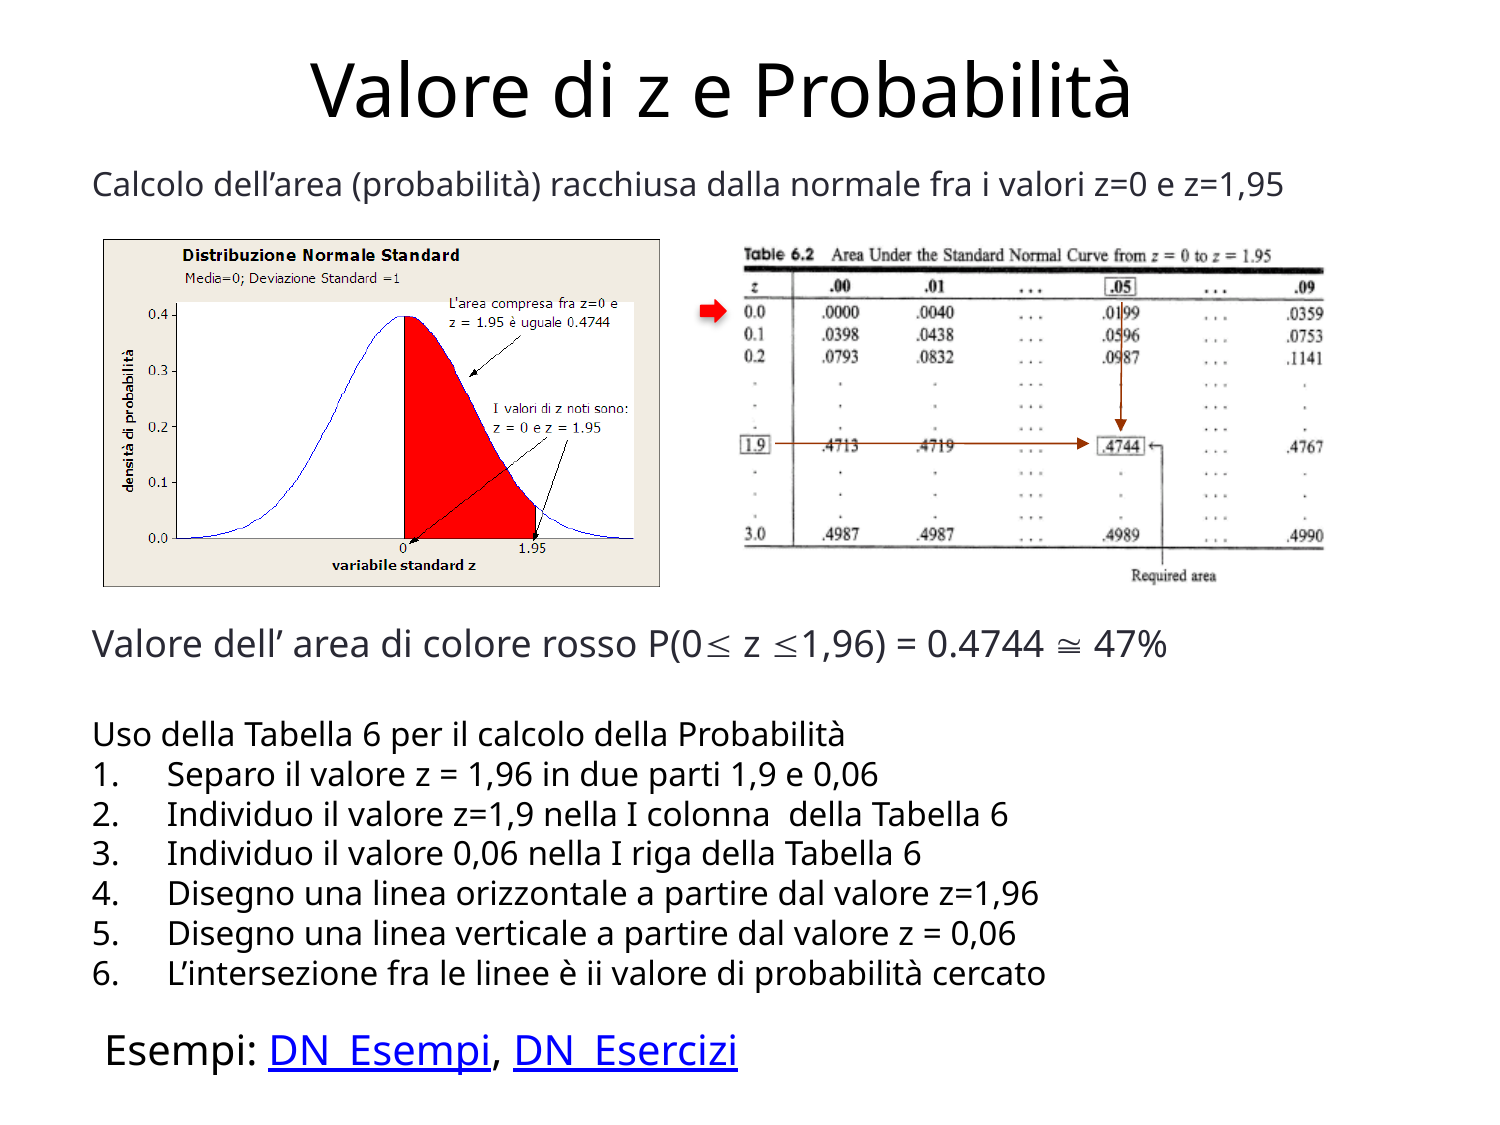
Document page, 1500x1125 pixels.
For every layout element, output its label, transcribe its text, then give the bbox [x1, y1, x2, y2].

text_box [699, 299, 727, 323]
text_box Calcolo dell’area (probabilità) racchiusa dalla normale fra i valori z=0 e z=1,95 [77, 155, 1409, 211]
picture [103, 239, 660, 587]
text_box Uso della Tabella 6 per il calcolo della Probabilità Separo il valore z = 1,96 in due parti 1,9 e 0,06 Individuo il valore z=1,9 nella I colonna della Tabella 6 Individuo il valore 0,06 nella I riga della Tabella 6 Disegno una linea orizzontale a partire dal valore z=1,96 Disegno una linea verticale a partire dal valore z = 0,06 L’intersezione fra le linee è ii valore di probabilità cercato [77, 685, 1341, 1000]
title Valore di z e Probabilità [85, 30, 1361, 146]
text_box Valore dell’ area di colore rosso P(0 z 1,96) = 0.4744  47% [77, 612, 1274, 672]
text_box Esempi: DN_Esempi, DN_Esercizi [89, 1016, 816, 1088]
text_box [734, 239, 1348, 587]
